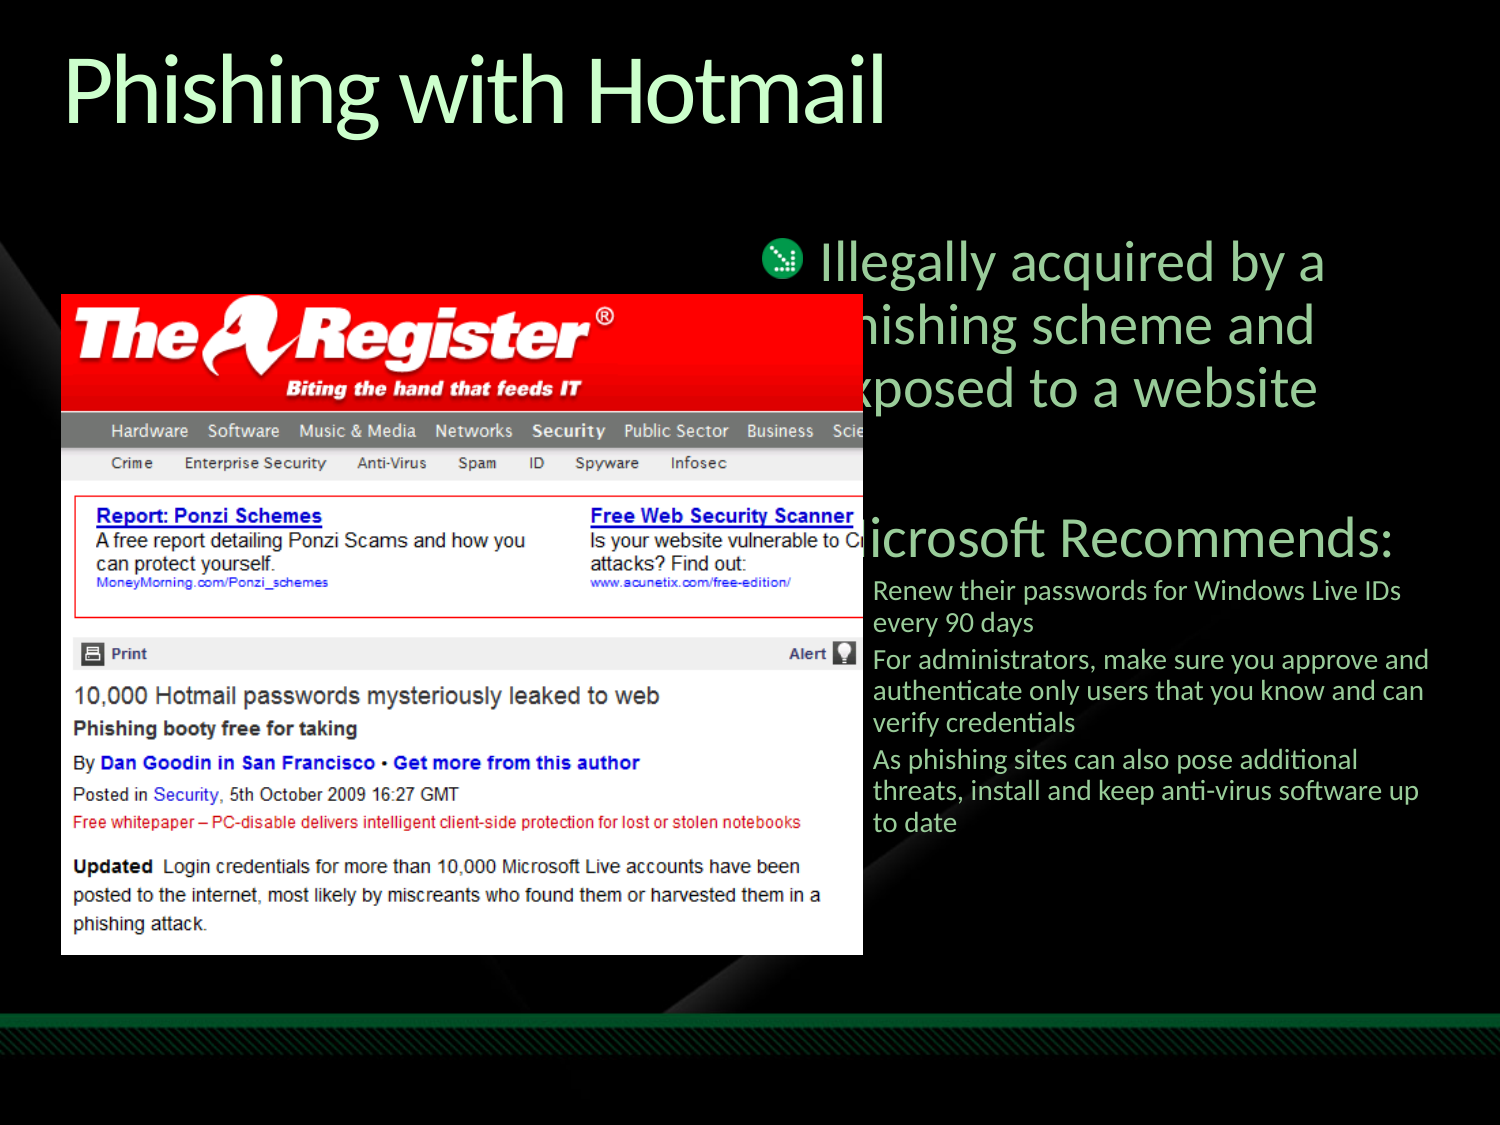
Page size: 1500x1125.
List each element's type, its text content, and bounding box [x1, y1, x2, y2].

picture [0, 0, 1500, 1125]
list Illegally acquired by a phishing scheme and exposed to a website Microsoft Recommends: Renew their passwords for Windows Live IDs every 90 days For administrators, make sure you approve and authenticate only users that you know and can verify credentials As phishing sites can also pose additional threats, install and keep anti-virus software up to date [762, 231, 1438, 989]
title Phishing with Hotmail [62, 37, 1438, 147]
